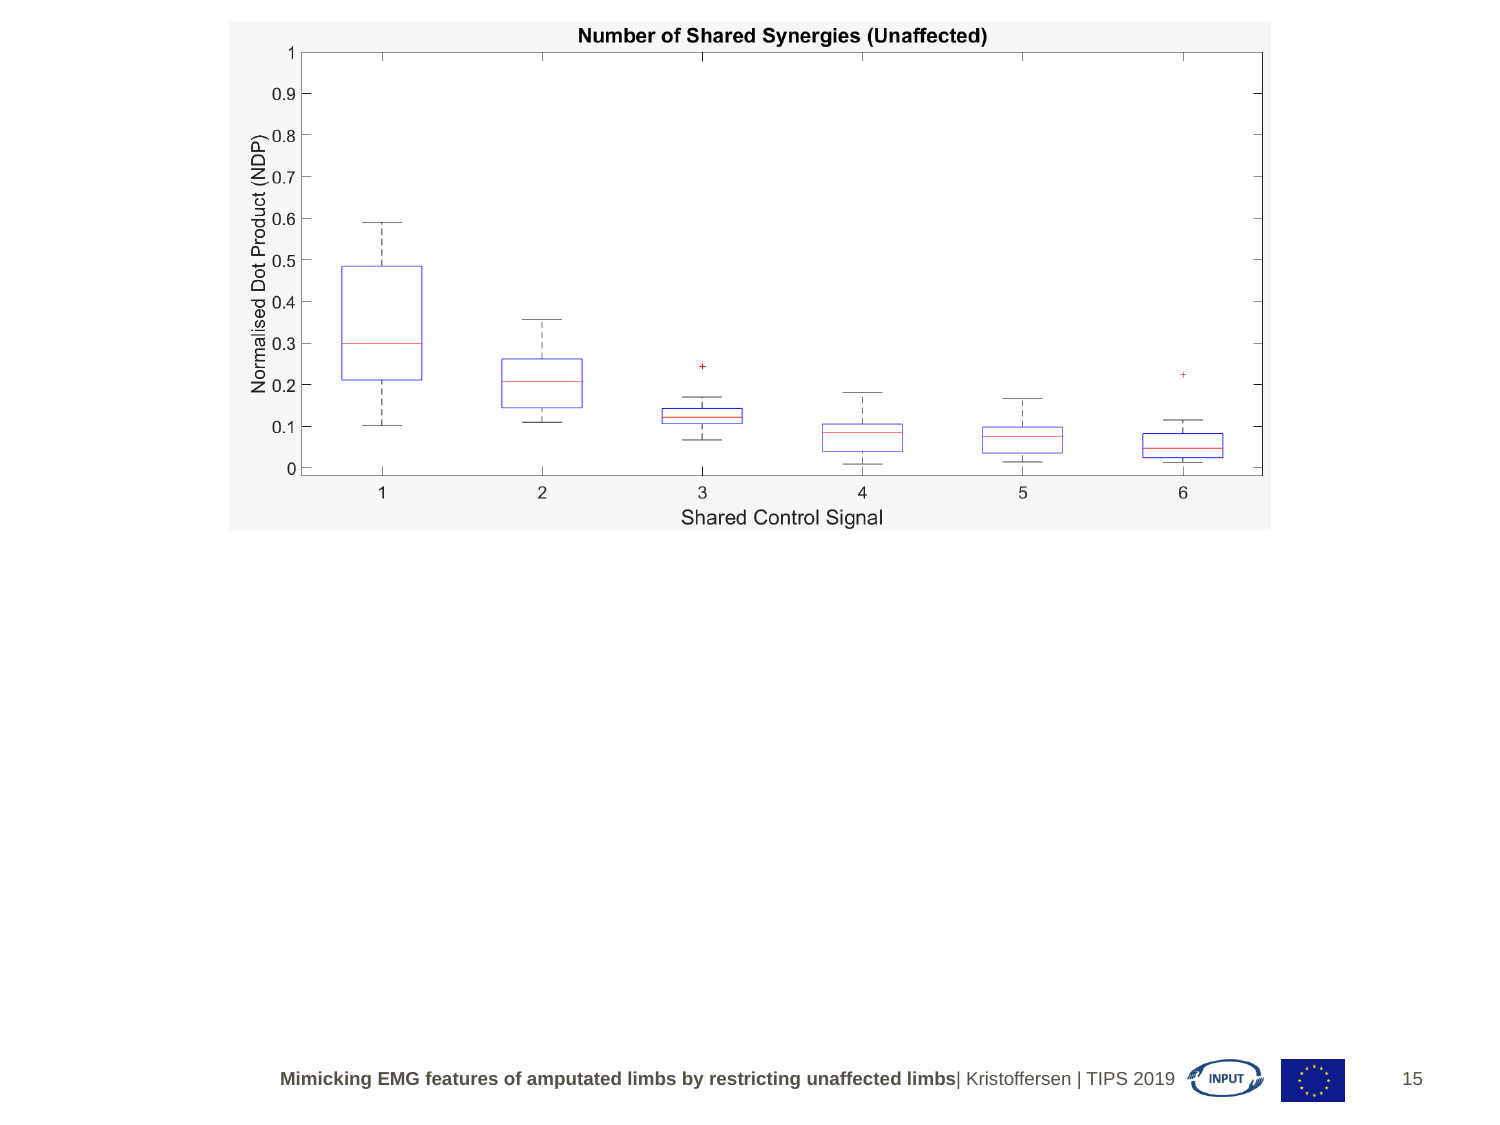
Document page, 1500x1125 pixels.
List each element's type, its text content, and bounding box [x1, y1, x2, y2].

slide_number 15 [1370, 1061, 1424, 1094]
picture [229, 21, 1271, 530]
picture [1187, 1059, 1264, 1097]
footer Mimicking EMG features of amputated limbs by restricting unaffected limbs| Kristoffersen | TIPS 2019 [76, 1061, 1176, 1094]
picture [1281, 1059, 1345, 1102]
